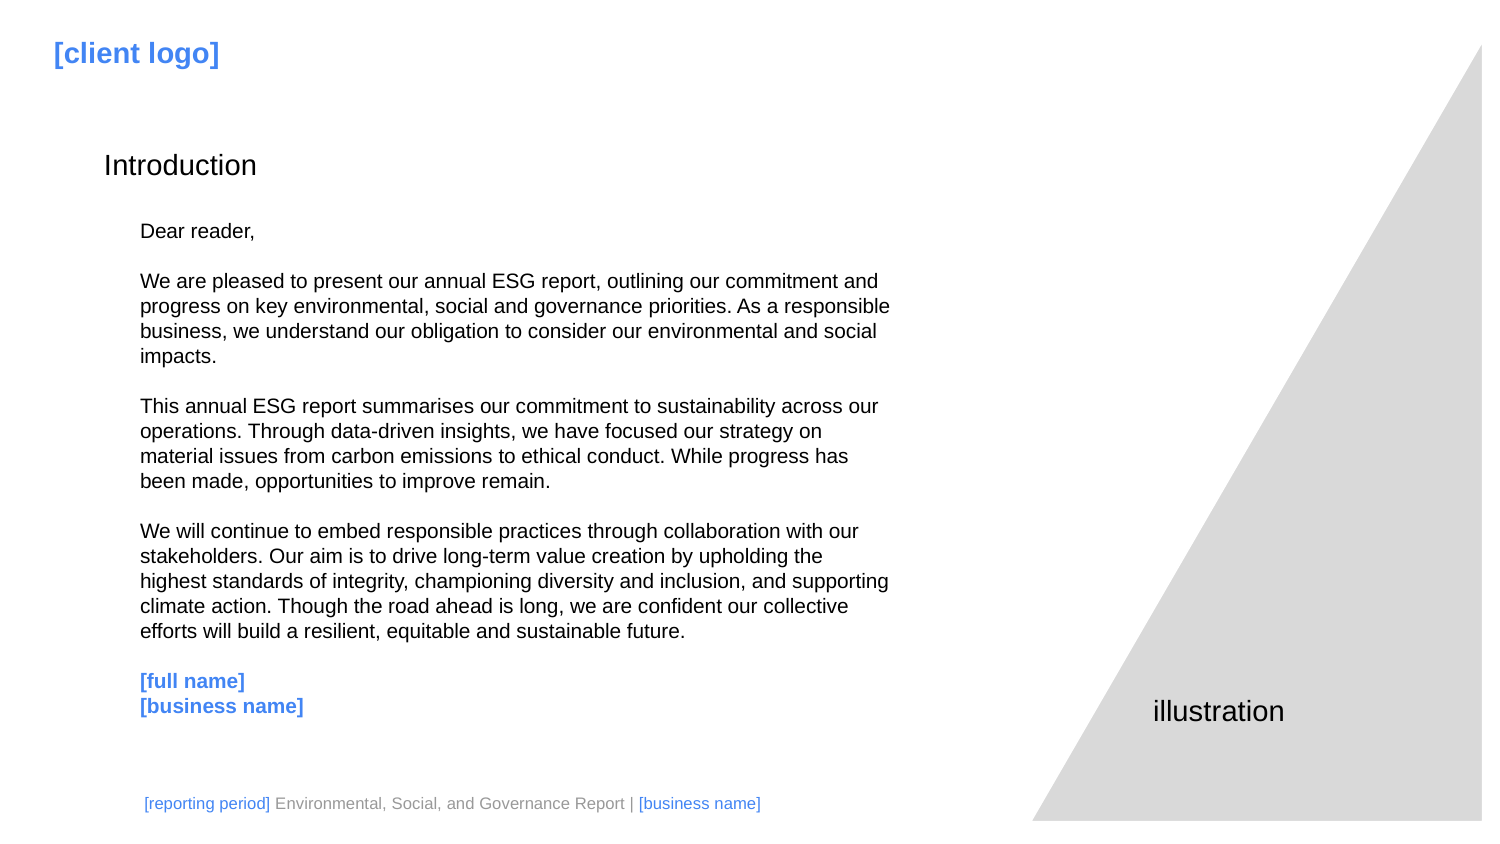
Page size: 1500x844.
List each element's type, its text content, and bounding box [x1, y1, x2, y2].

text_box Dear reader, We are pleased to present our annual ESG report, outlining our commitment and progress on key environmental, social and governance priorities. As a responsible business, we understand our obligation to consider our environmental and social impacts. This annual ESG report summarises our commitment to sustainability across our operations. Through data-driven insights, we have focused our strategy on material issues from carbon emissions to ethical conduct. While progress has been made, opportunities to improve remain. We will continue to embed responsible practices through collaboration with our stakeholders. Our aim is to drive long-term value creation by upholding the highest standards of integrity, championing diversity and inclusion, and supporting climate action. Though the road ahead is long, we are confident our collective efforts will build a resilient, equitable and sustainable future. [full name] [business name] [125, 203, 909, 681]
text_box [reporting period] Environmental, Social, and Governance Report | [business name] [129, 782, 875, 823]
text_box Introduction [88, 131, 793, 197]
text_box illustration [1138, 677, 1500, 743]
text_box [1030, 41, 1483, 822]
text_box [client logo] [23, 18, 258, 84]
